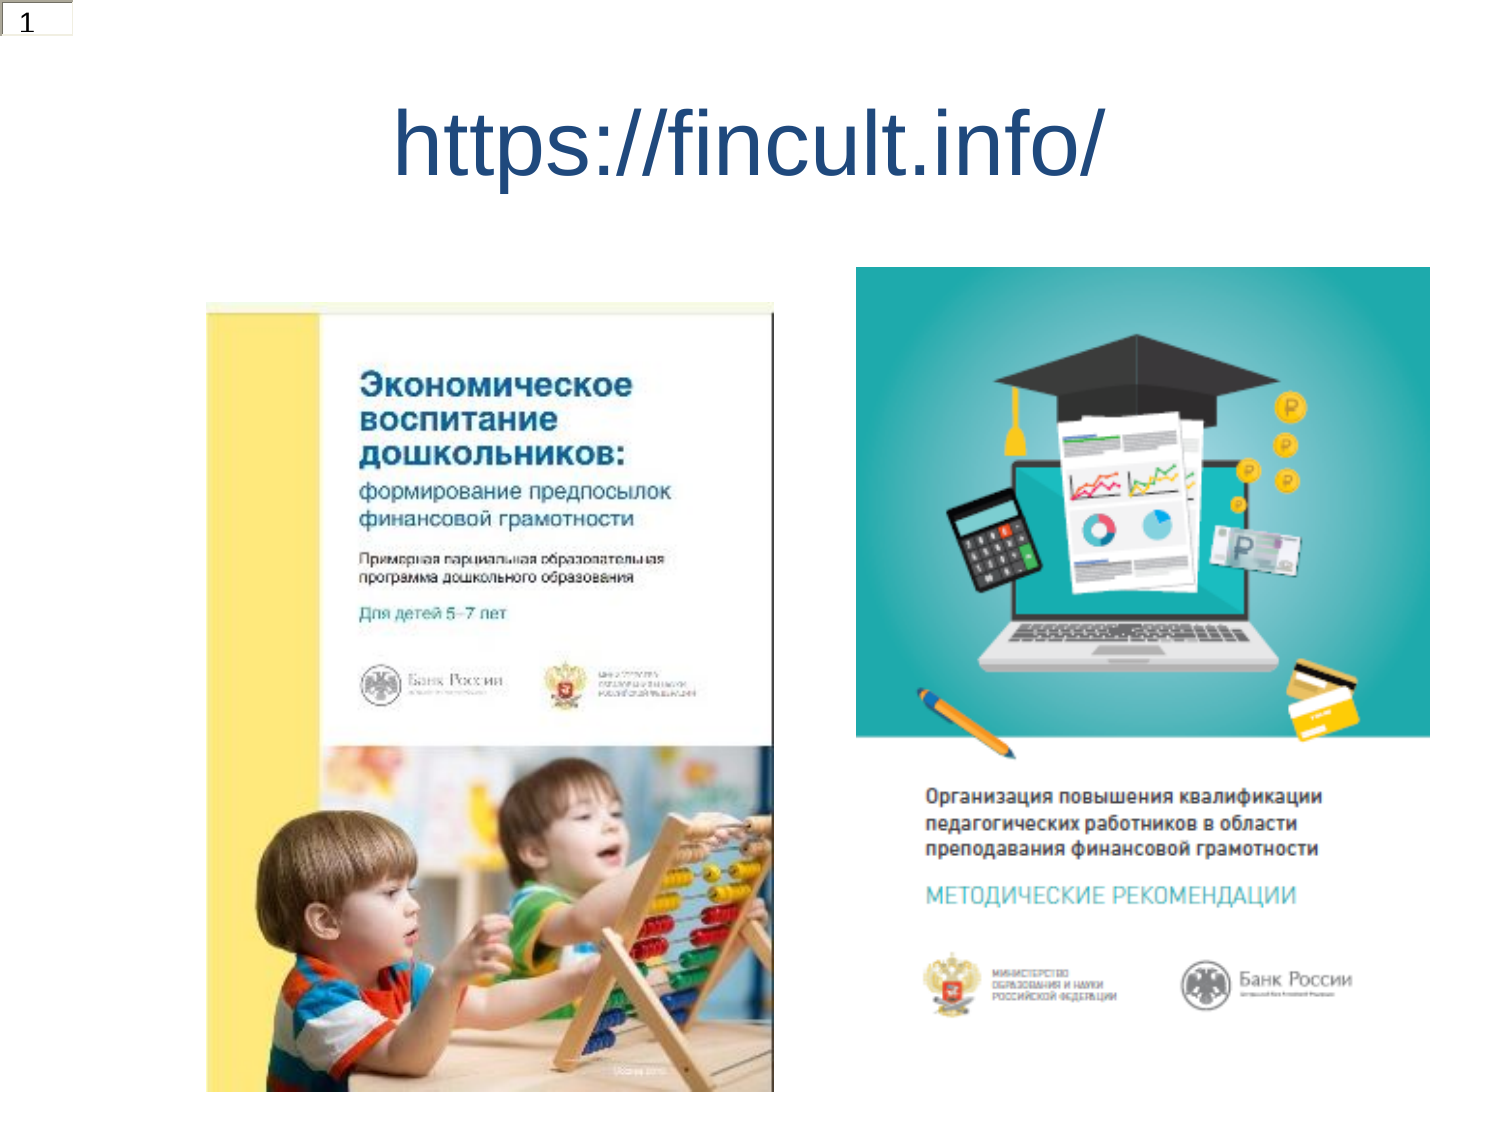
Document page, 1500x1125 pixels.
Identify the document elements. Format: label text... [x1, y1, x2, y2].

title https://fincult.info/ [75, 45, 1425, 233]
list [855, 266, 1430, 1079]
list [206, 302, 774, 1093]
picture [0, 0, 75, 38]
